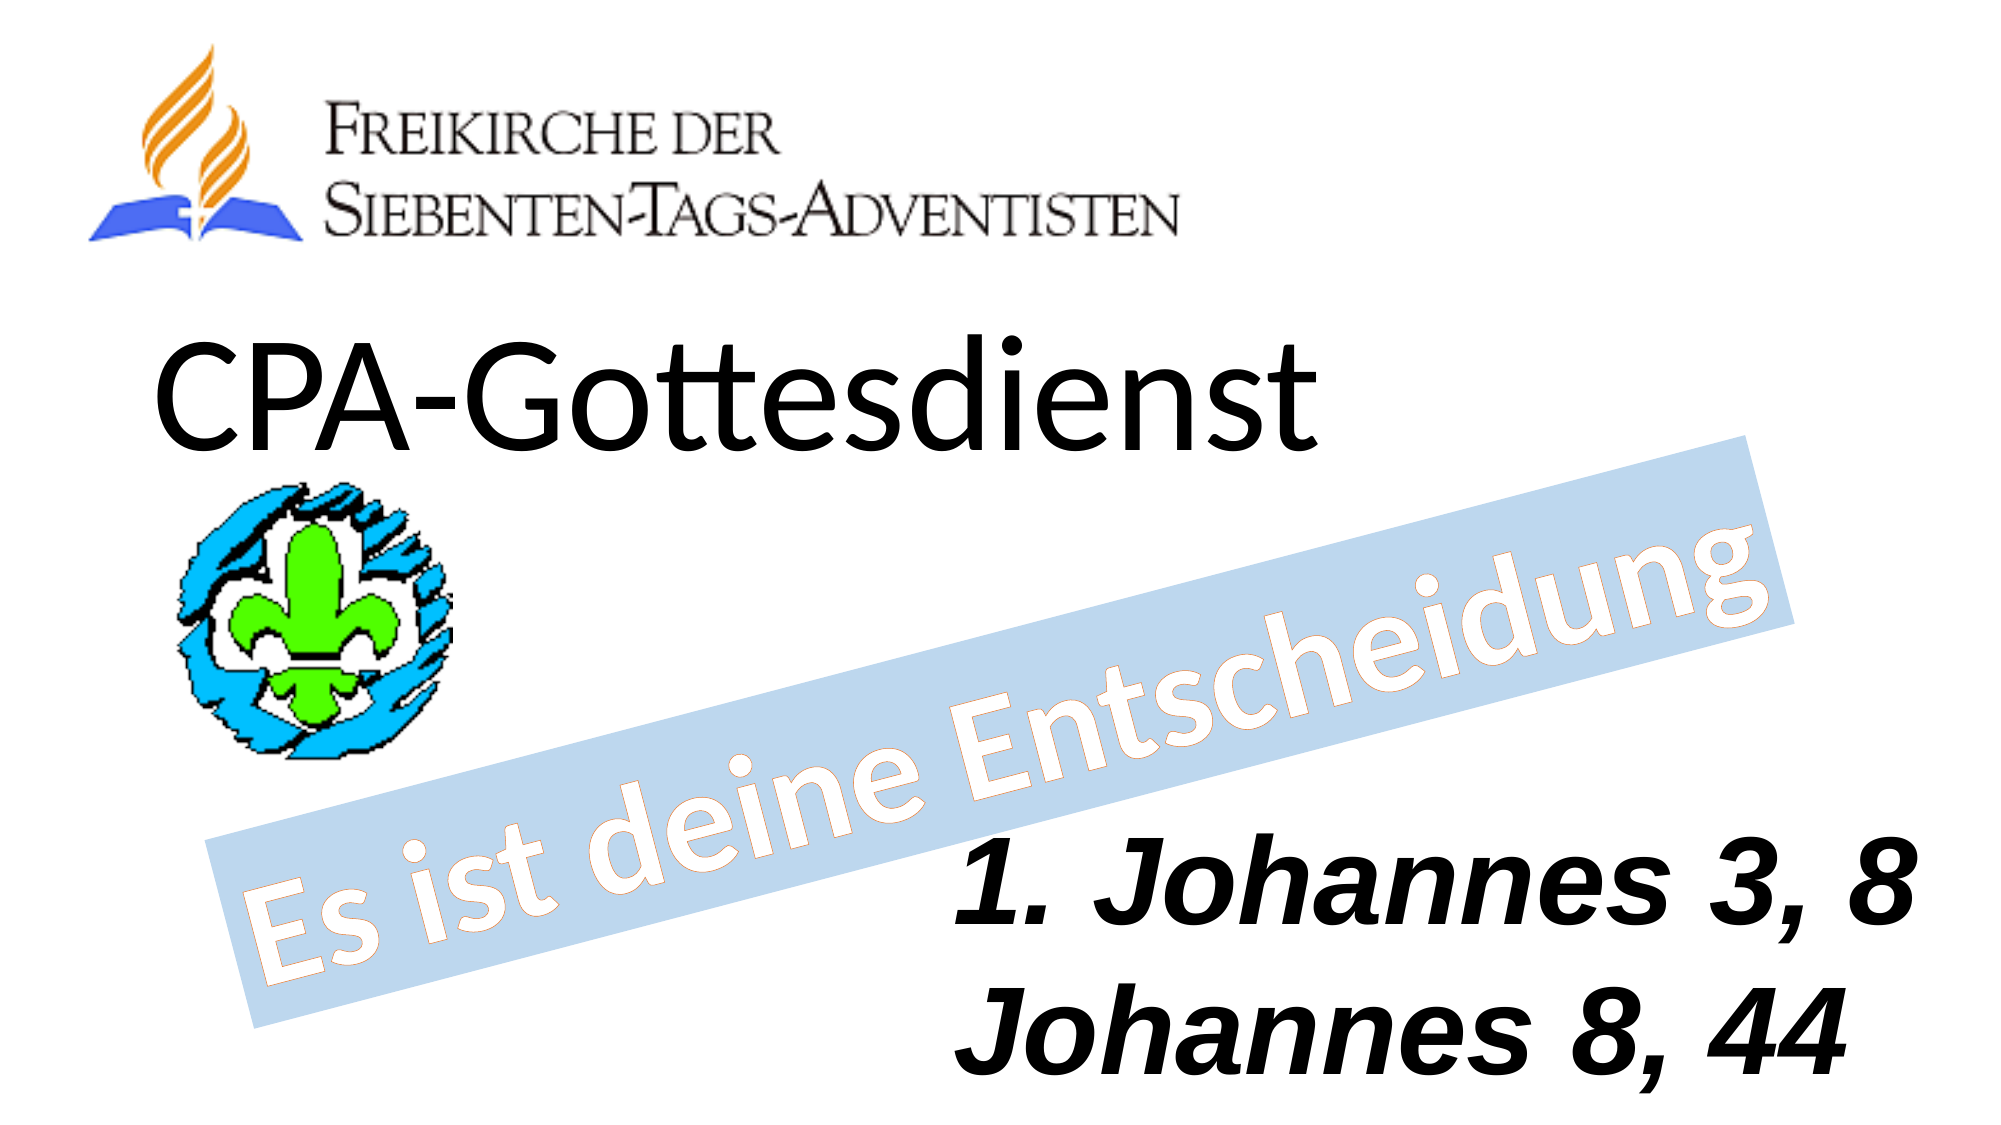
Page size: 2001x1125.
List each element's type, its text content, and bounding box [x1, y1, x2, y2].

list CPA-Gottesdienst [137, 299, 1863, 1014]
text_box Es ist deine Entscheidung [204, 435, 1795, 1029]
picture [169, 480, 453, 764]
picture [77, 37, 1185, 252]
text_box 1. Johannes 3, 8 Johannes 8, 44 [938, 792, 1934, 1107]
